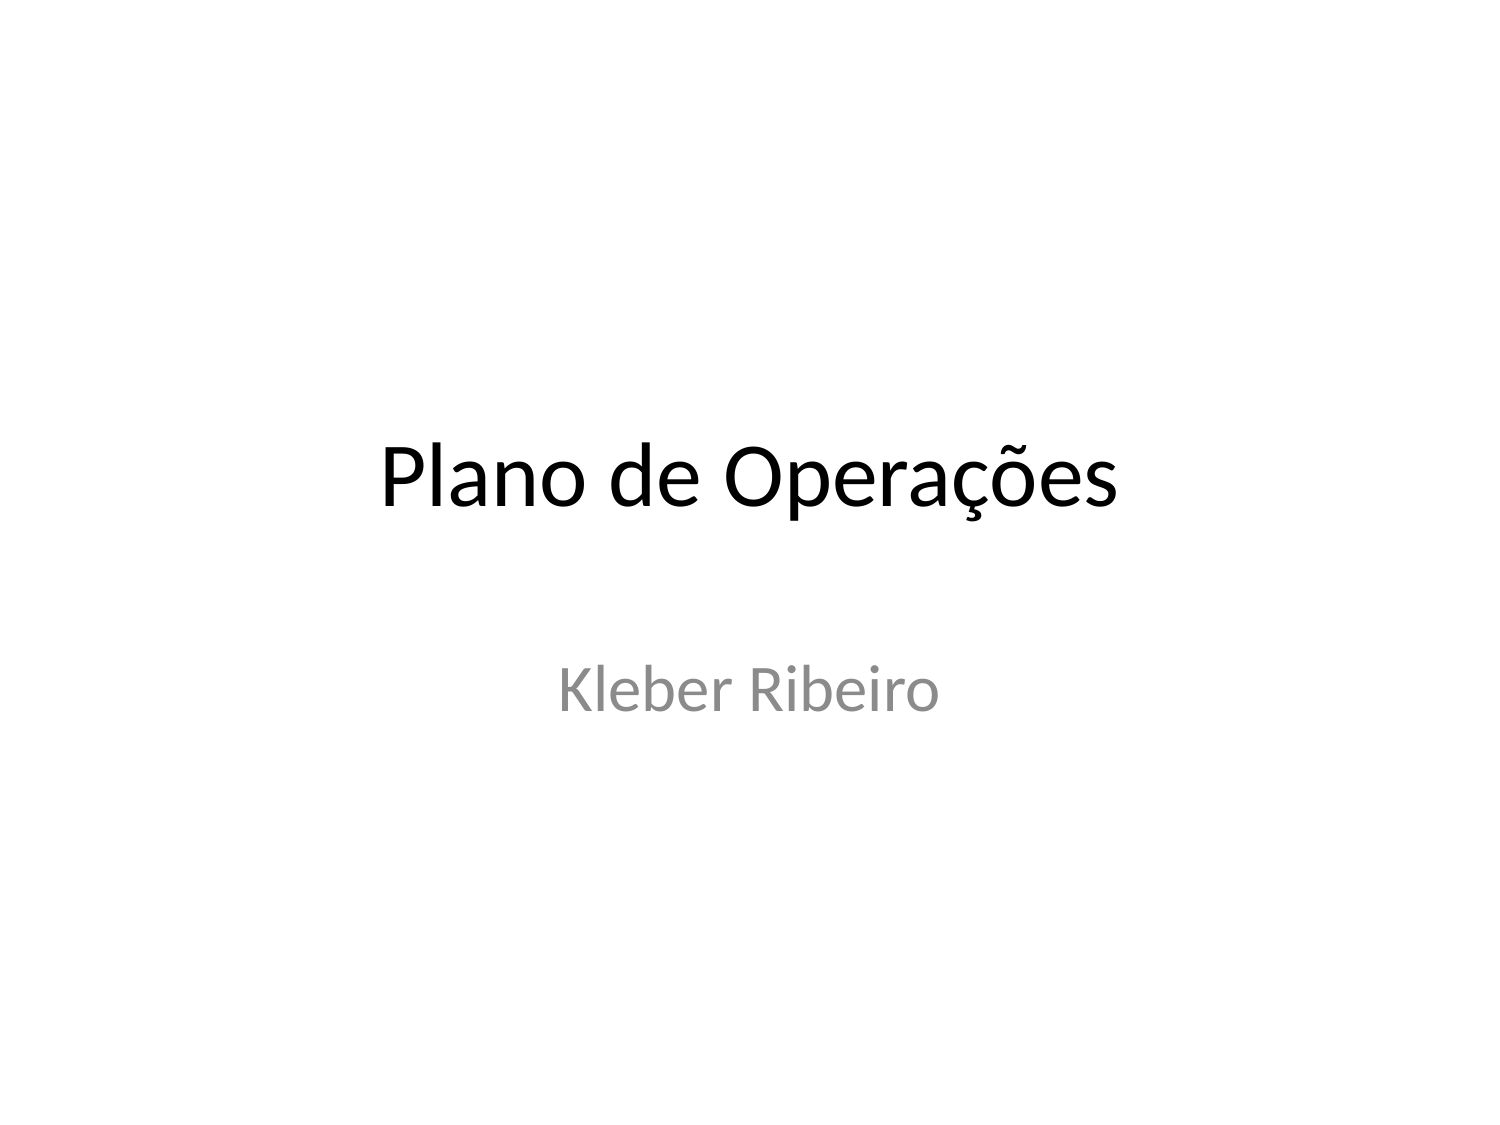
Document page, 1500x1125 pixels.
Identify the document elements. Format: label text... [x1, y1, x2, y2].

title Plano de Operações [112, 349, 1388, 591]
subtitle Kleber Ribeiro [225, 637, 1275, 925]
